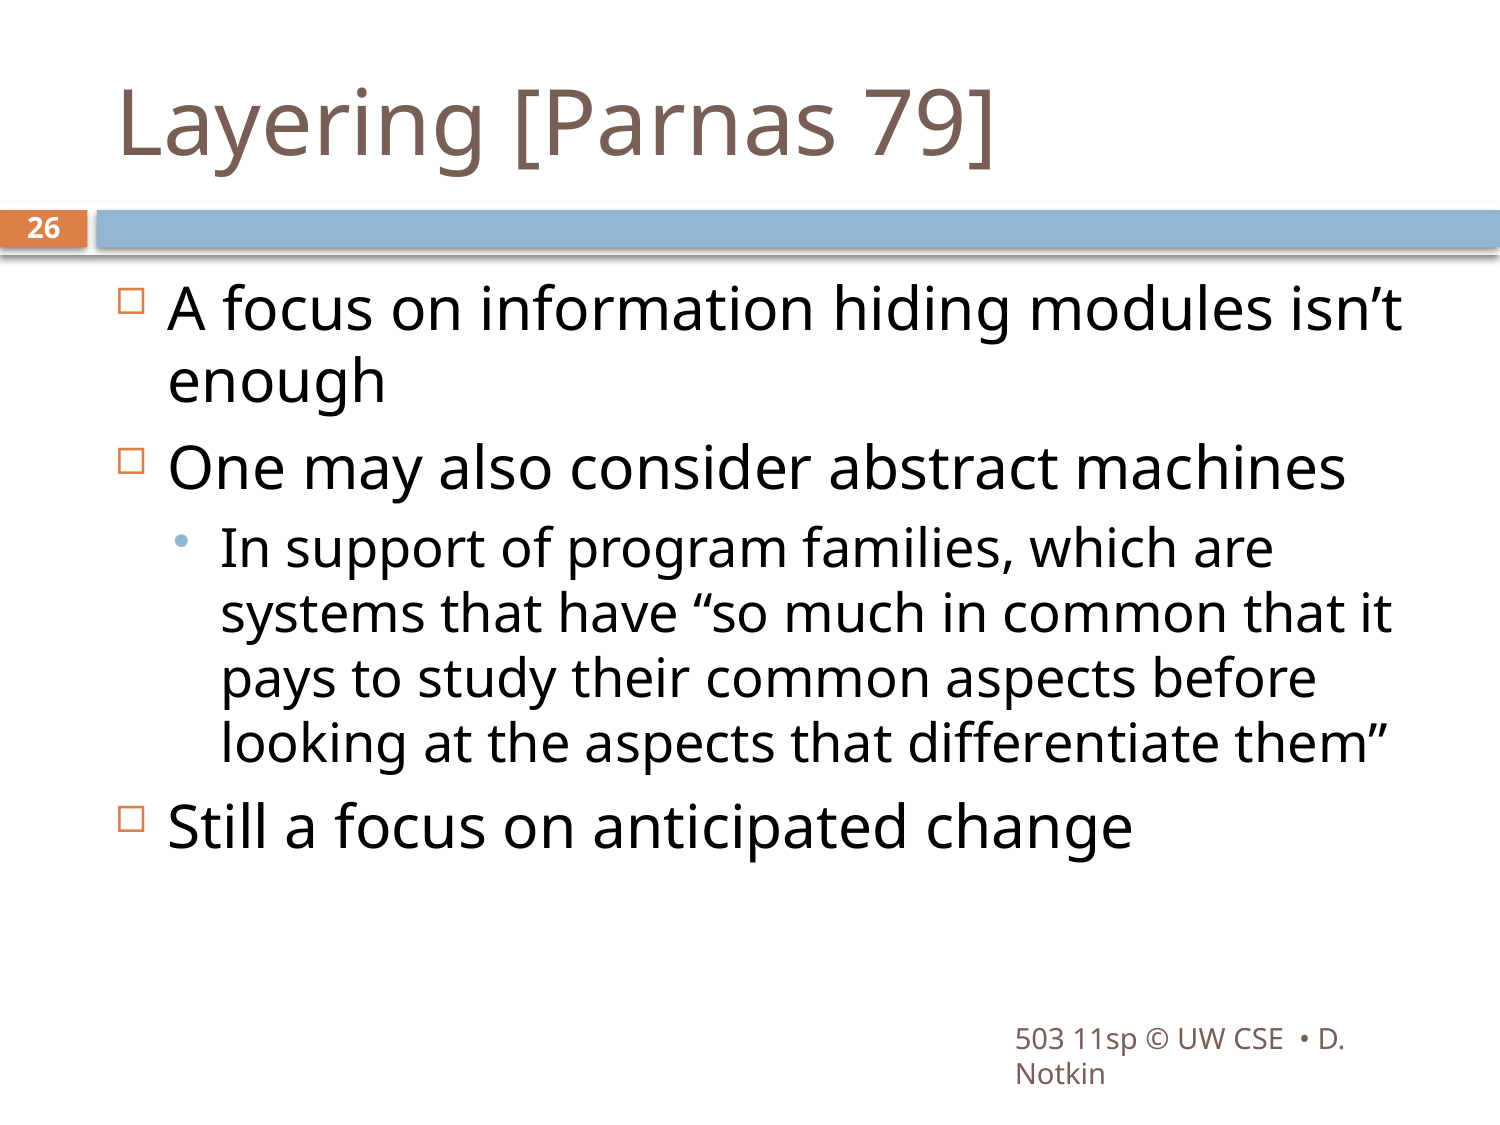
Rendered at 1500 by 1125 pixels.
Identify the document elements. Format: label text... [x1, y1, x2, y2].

slide_number 503 11sp © UW CSE • D. Notkin [999, 1025, 1438, 1085]
title Layering [Parnas 79] [100, 37, 1438, 200]
list A focus on information hiding modules isn’t enough One may also consider abstract machines In support of program families, which are systems that have “so much in common that it pays to study their common aspects before looking at the aspects that differentiate them” Still a focus on anticipated change [100, 262, 1438, 1005]
slide_number 26 [0, 208, 88, 249]
